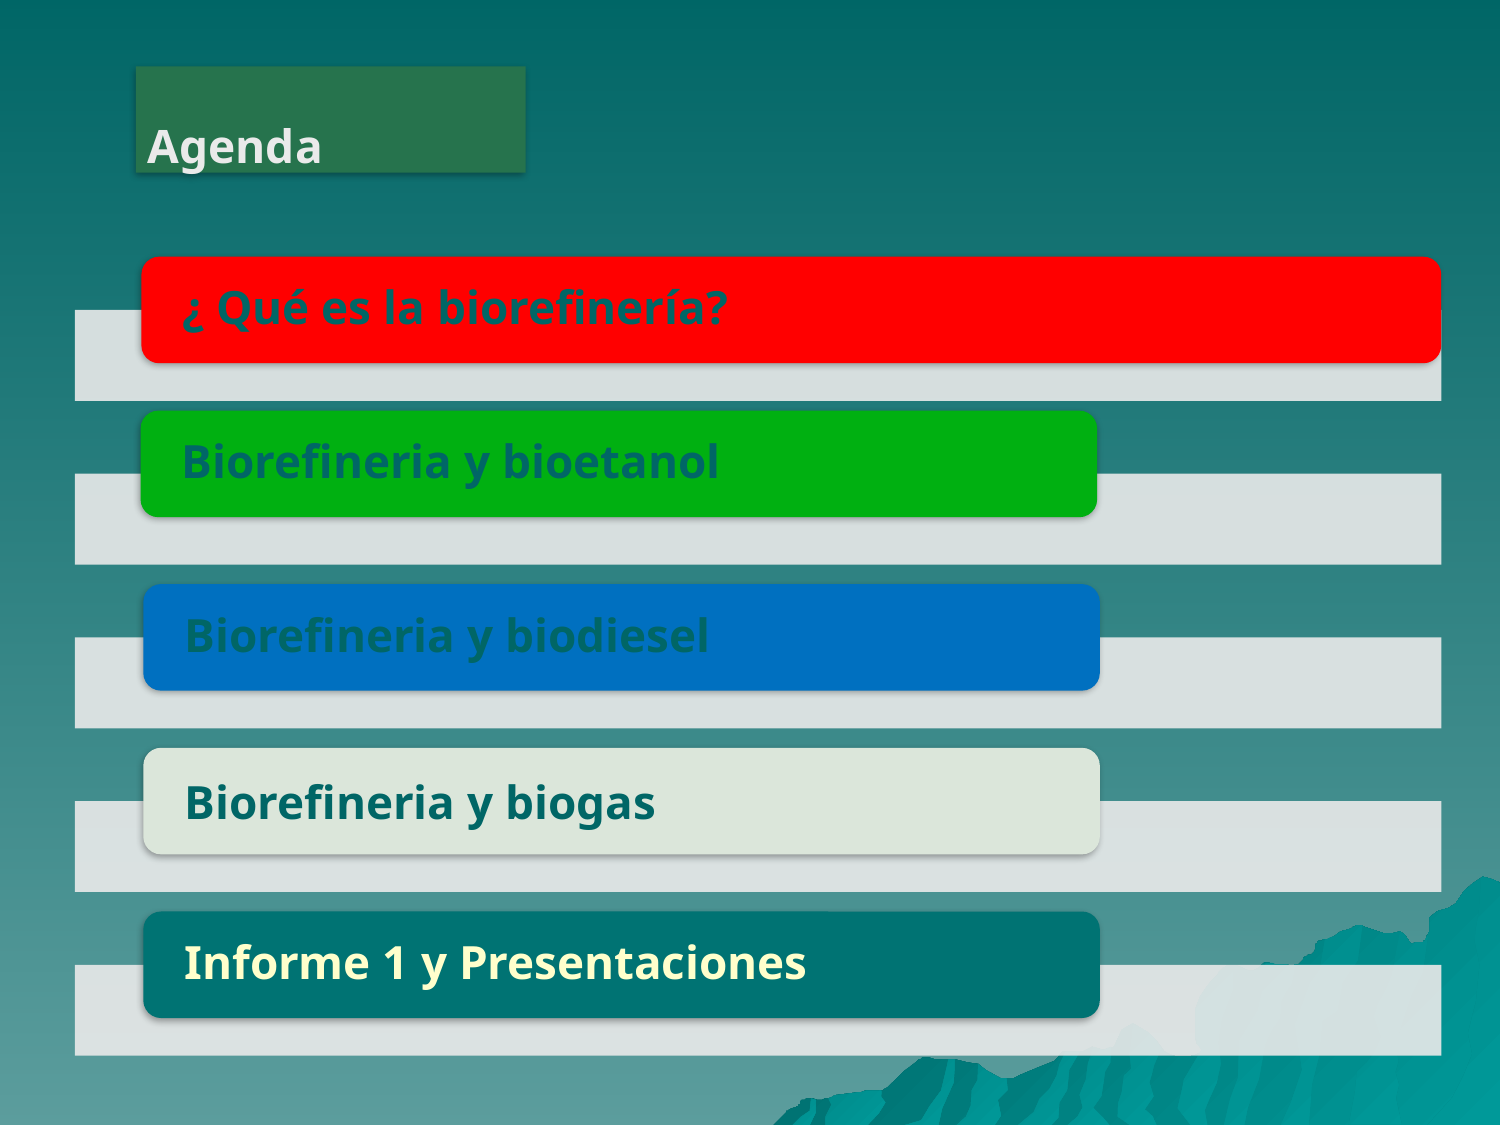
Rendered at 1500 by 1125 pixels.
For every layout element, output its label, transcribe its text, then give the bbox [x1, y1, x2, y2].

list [74, 245, 1442, 1067]
text_box Agenda [135, 66, 526, 173]
